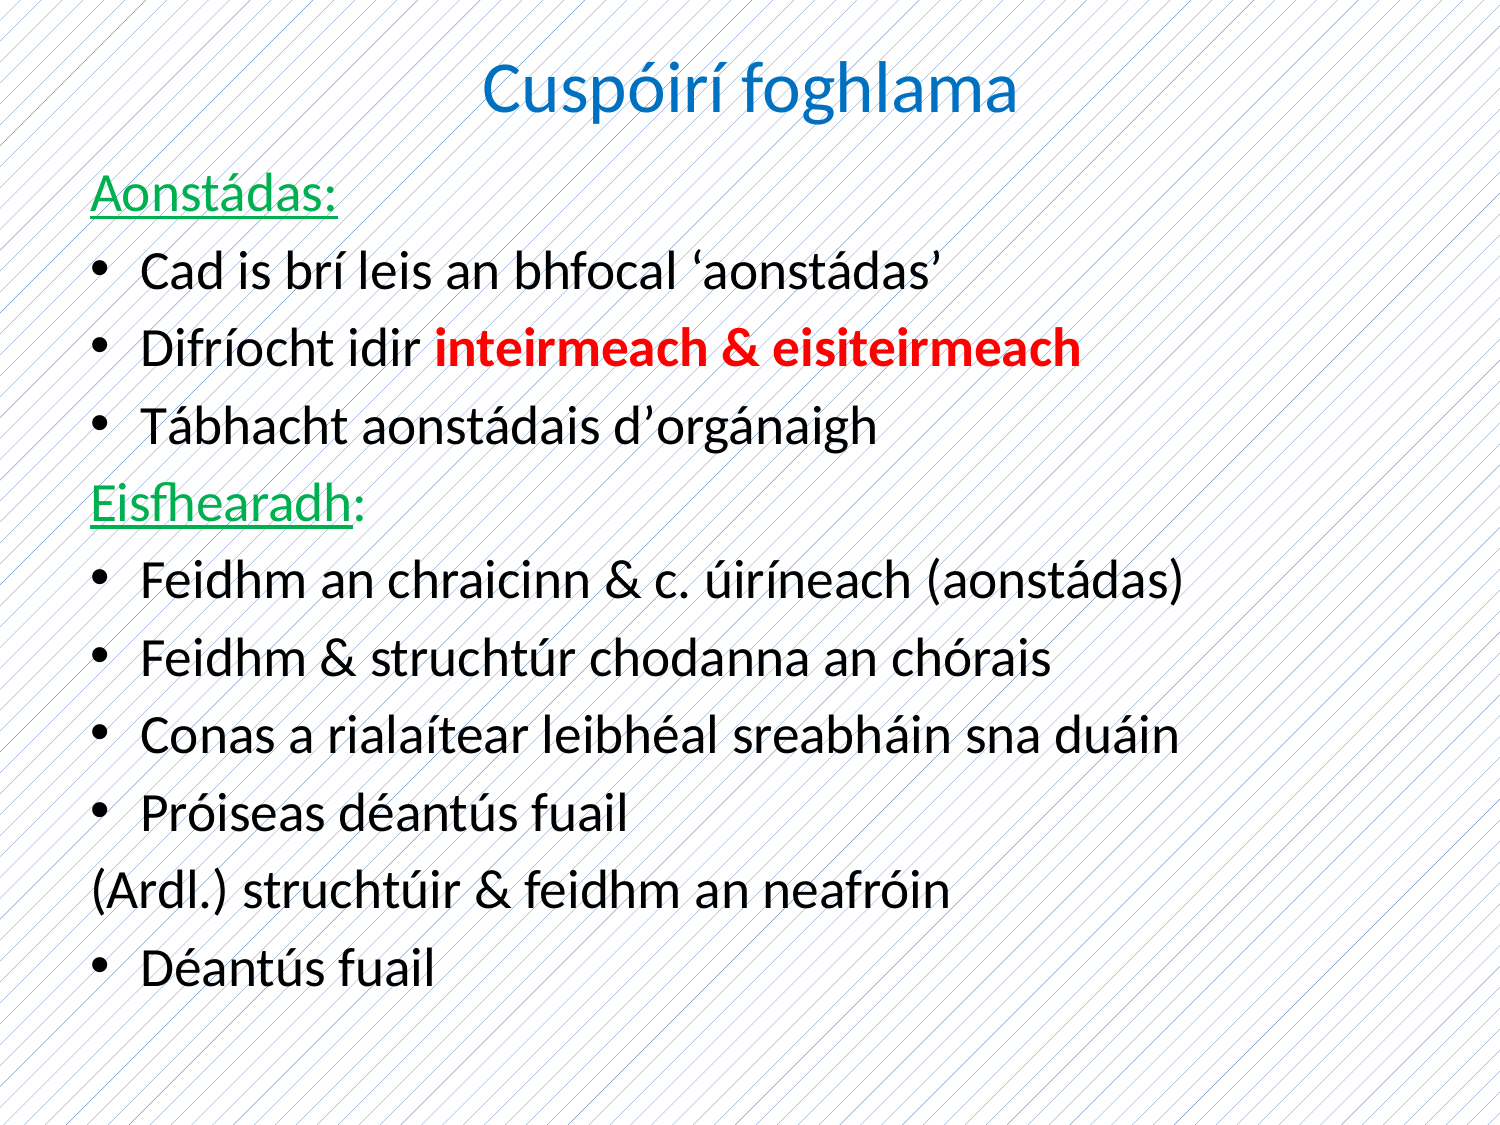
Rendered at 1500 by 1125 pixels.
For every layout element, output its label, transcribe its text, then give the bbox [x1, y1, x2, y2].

list Aonstádas: Cad is brí leis an bhfocal ‘aonstádas’ Difríocht idir inteirmeach & eisiteirmeach Tábhacht aonstádais d’orgánaigh Eisfhearadh: Feidhm an chraicinn & c. úiríneach (aonstádas) Feidhm & struchtúr chodanna an chórais Conas a rialaítear leibhéal sreabháin sna duáin Próiseas déantús fuail (Ardl.) struchtúir & feidhm an neafróin Déantús fuail [75, 149, 1425, 1005]
title Cuspóirí foghlama [76, 30, 1427, 135]
